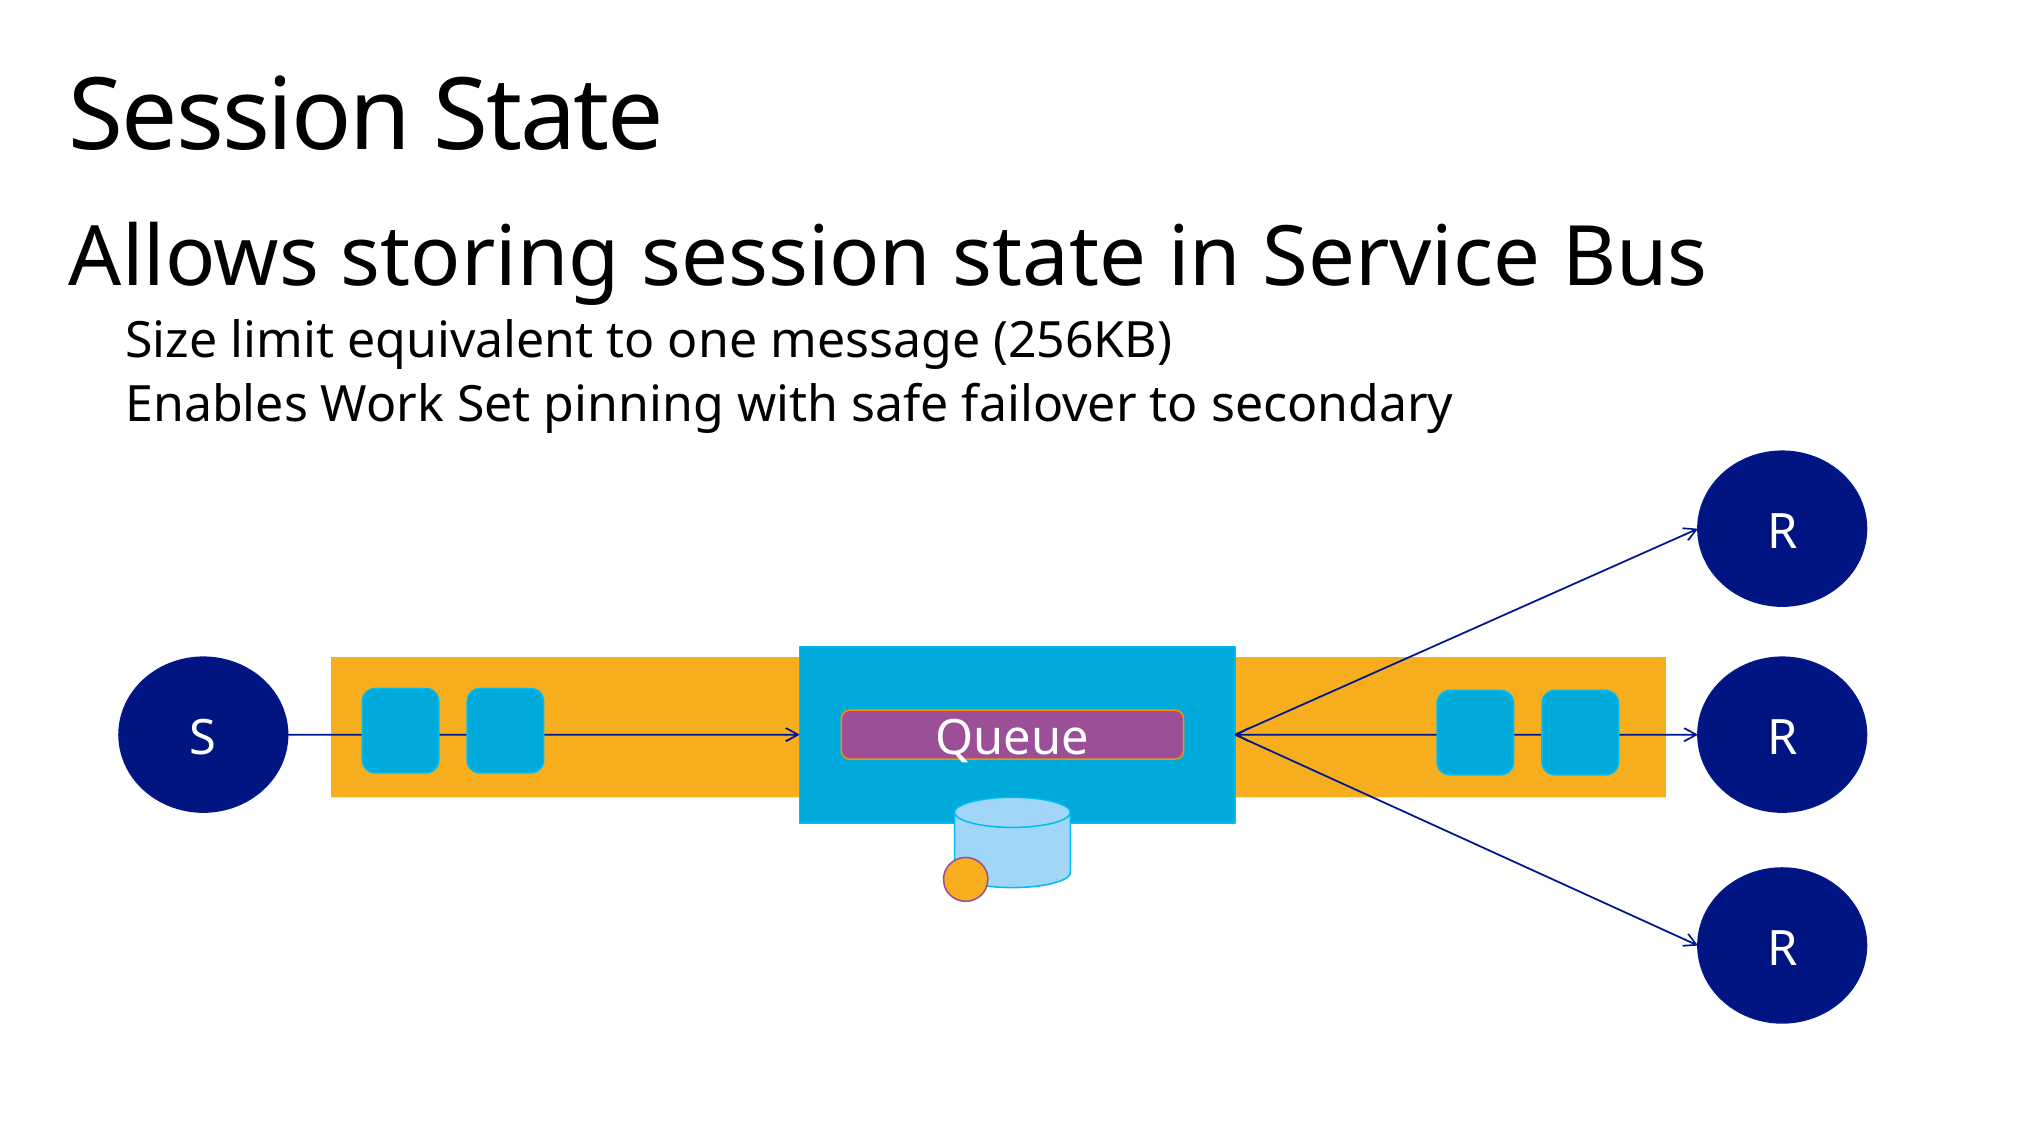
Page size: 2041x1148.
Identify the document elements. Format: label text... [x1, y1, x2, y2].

title Session State [45, 48, 1996, 199]
text_box R [1697, 867, 1868, 1024]
text_box R [1697, 450, 1868, 607]
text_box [1234, 734, 1699, 946]
list Allows storing session state in Service Bus Size limit equivalent to one message (256KB) Enables Work Set pinning with safe failover to secondary [45, 199, 1996, 454]
text_box [466, 735, 545, 774]
text_box Queue [840, 709, 1185, 760]
text_box [953, 796, 1072, 889]
text_box [799, 646, 1234, 824]
text_box [942, 856, 989, 903]
text_box R [1699, 656, 1868, 813]
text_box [1234, 528, 1699, 734]
text_box [361, 687, 440, 734]
text_box S [118, 656, 289, 813]
text_box [361, 735, 440, 774]
text_box [330, 736, 799, 798]
text_box [466, 687, 545, 734]
text_box [330, 656, 799, 733]
